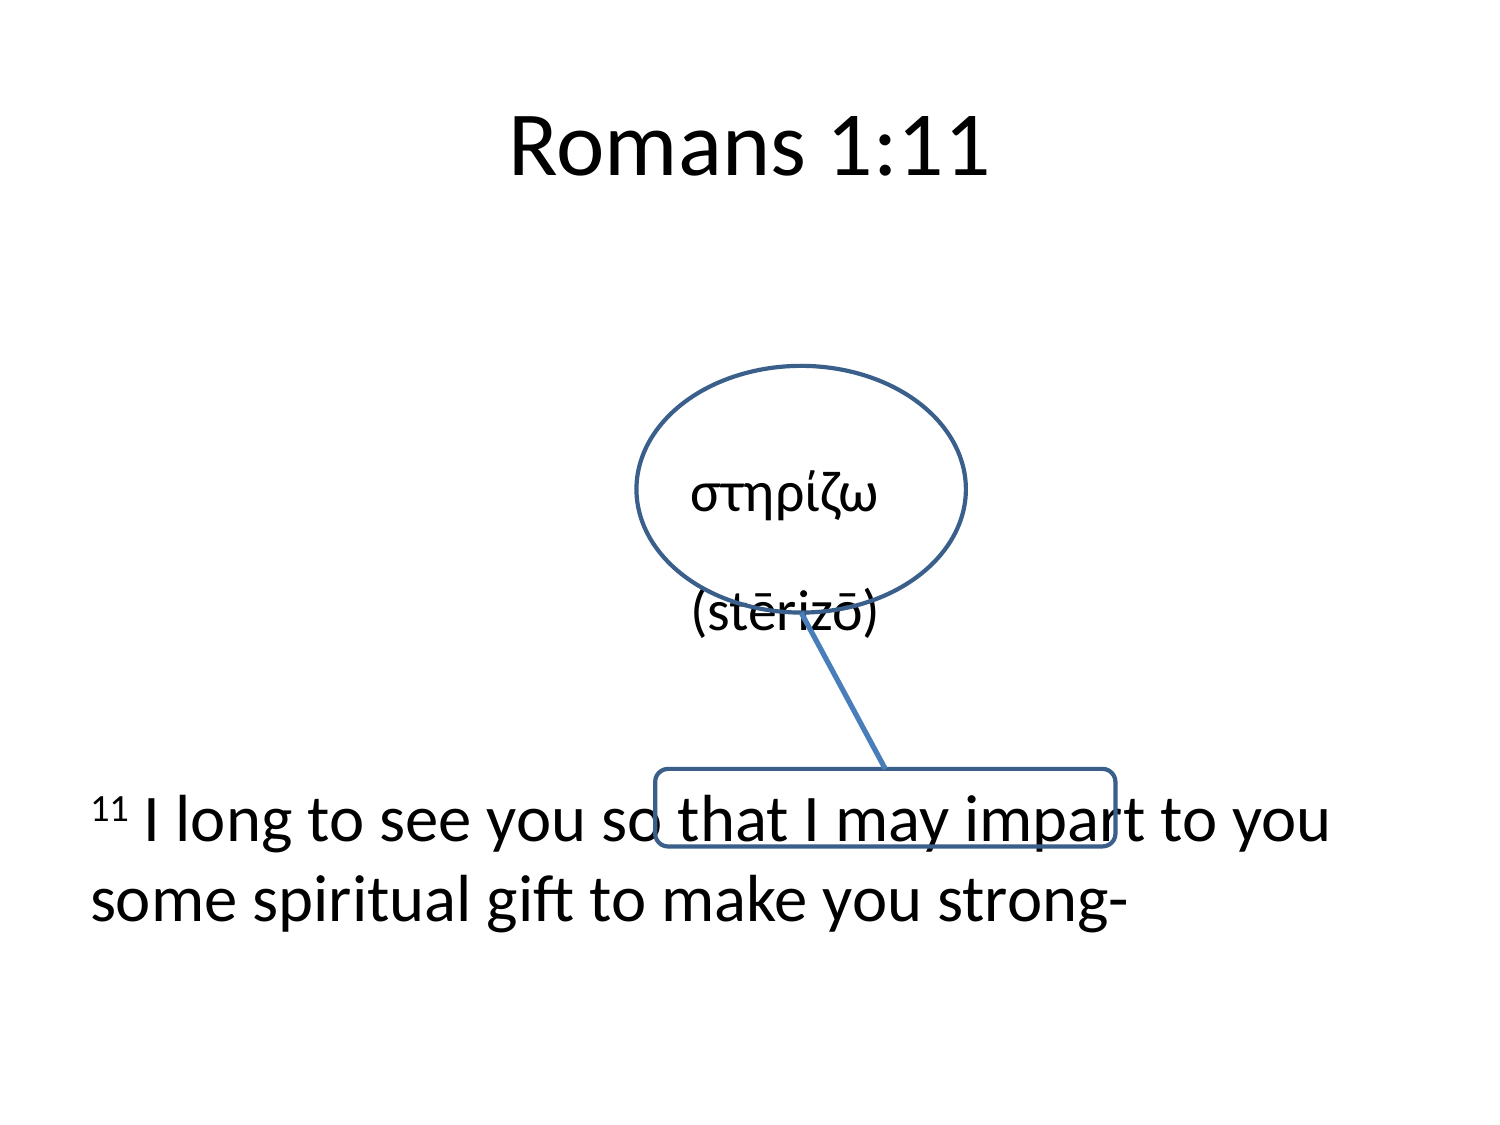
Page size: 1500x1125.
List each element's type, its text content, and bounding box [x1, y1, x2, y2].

text_box [634, 363, 969, 615]
title Romans 1:11 [75, 45, 1425, 233]
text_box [800, 612, 886, 770]
text_box [653, 766, 1118, 849]
list στηρίζω (stērizō) 11 I long to see you so that I may impart to you some spiritual gift to make you strong- [75, 262, 1425, 1005]
